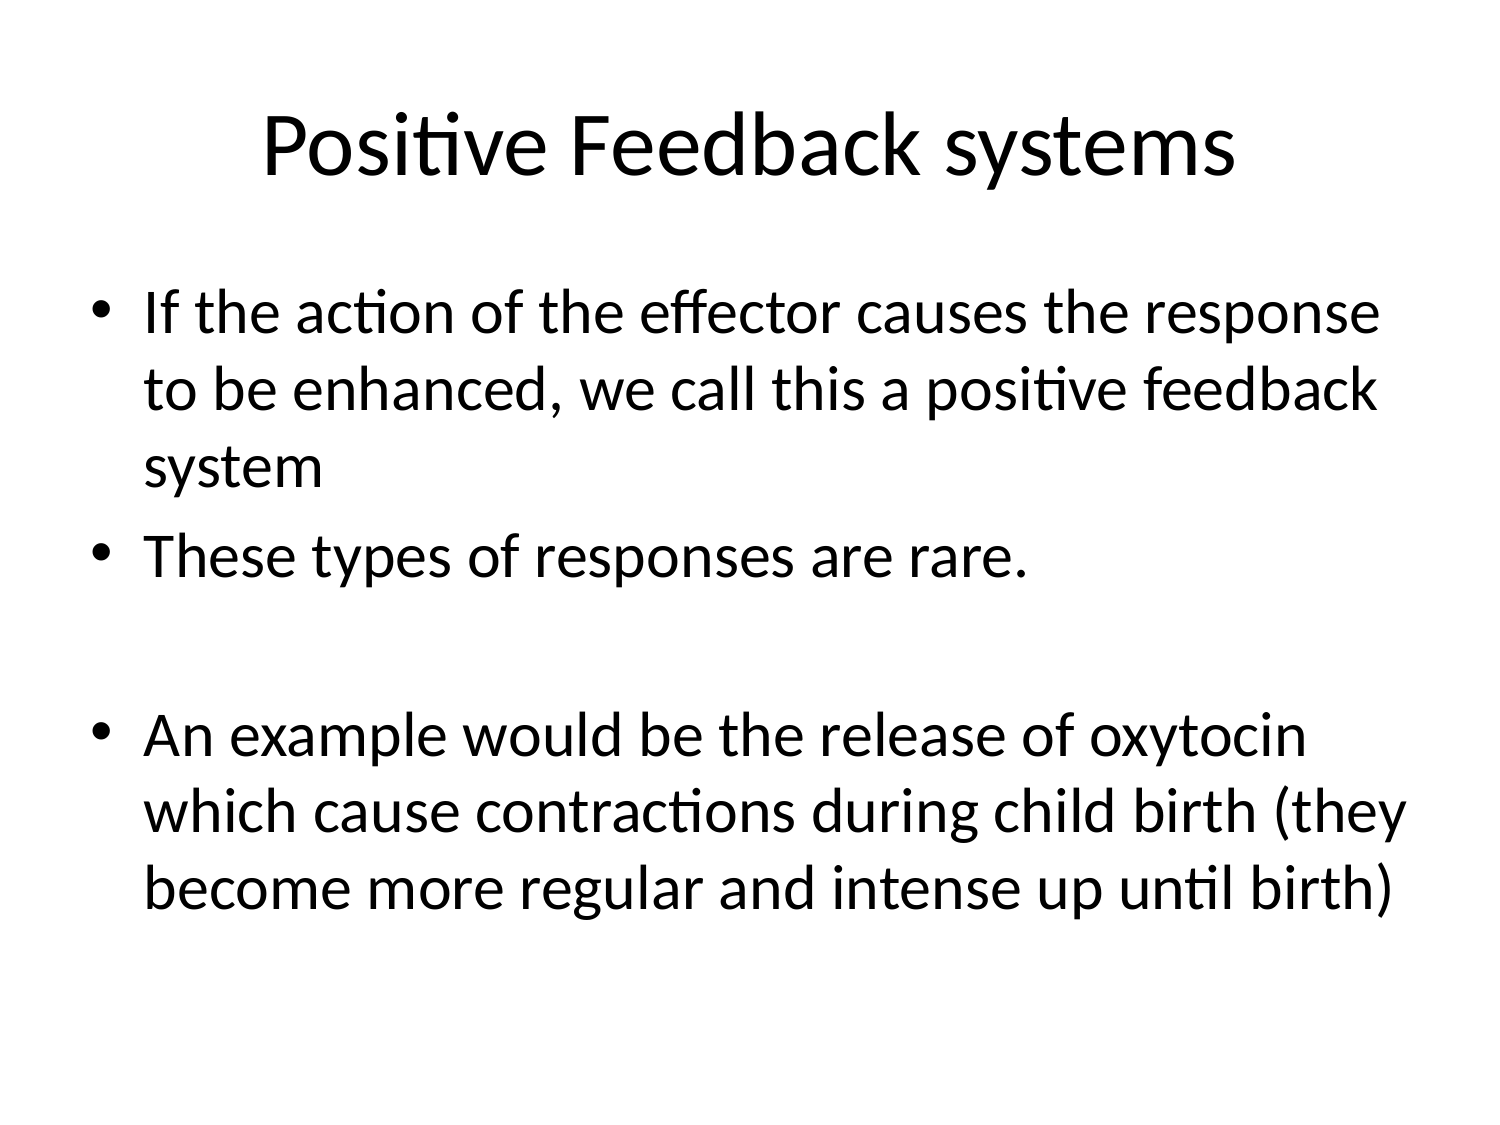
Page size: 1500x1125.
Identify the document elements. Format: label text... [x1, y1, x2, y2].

title Positive Feedback systems [75, 45, 1425, 233]
list If the action of the effector causes the response to be enhanced, we call this a positive feedback system These types of responses are rare. An example would be the release of oxytocin which cause contractions during child birth (they become more regular and intense up until birth) [75, 262, 1425, 1005]
